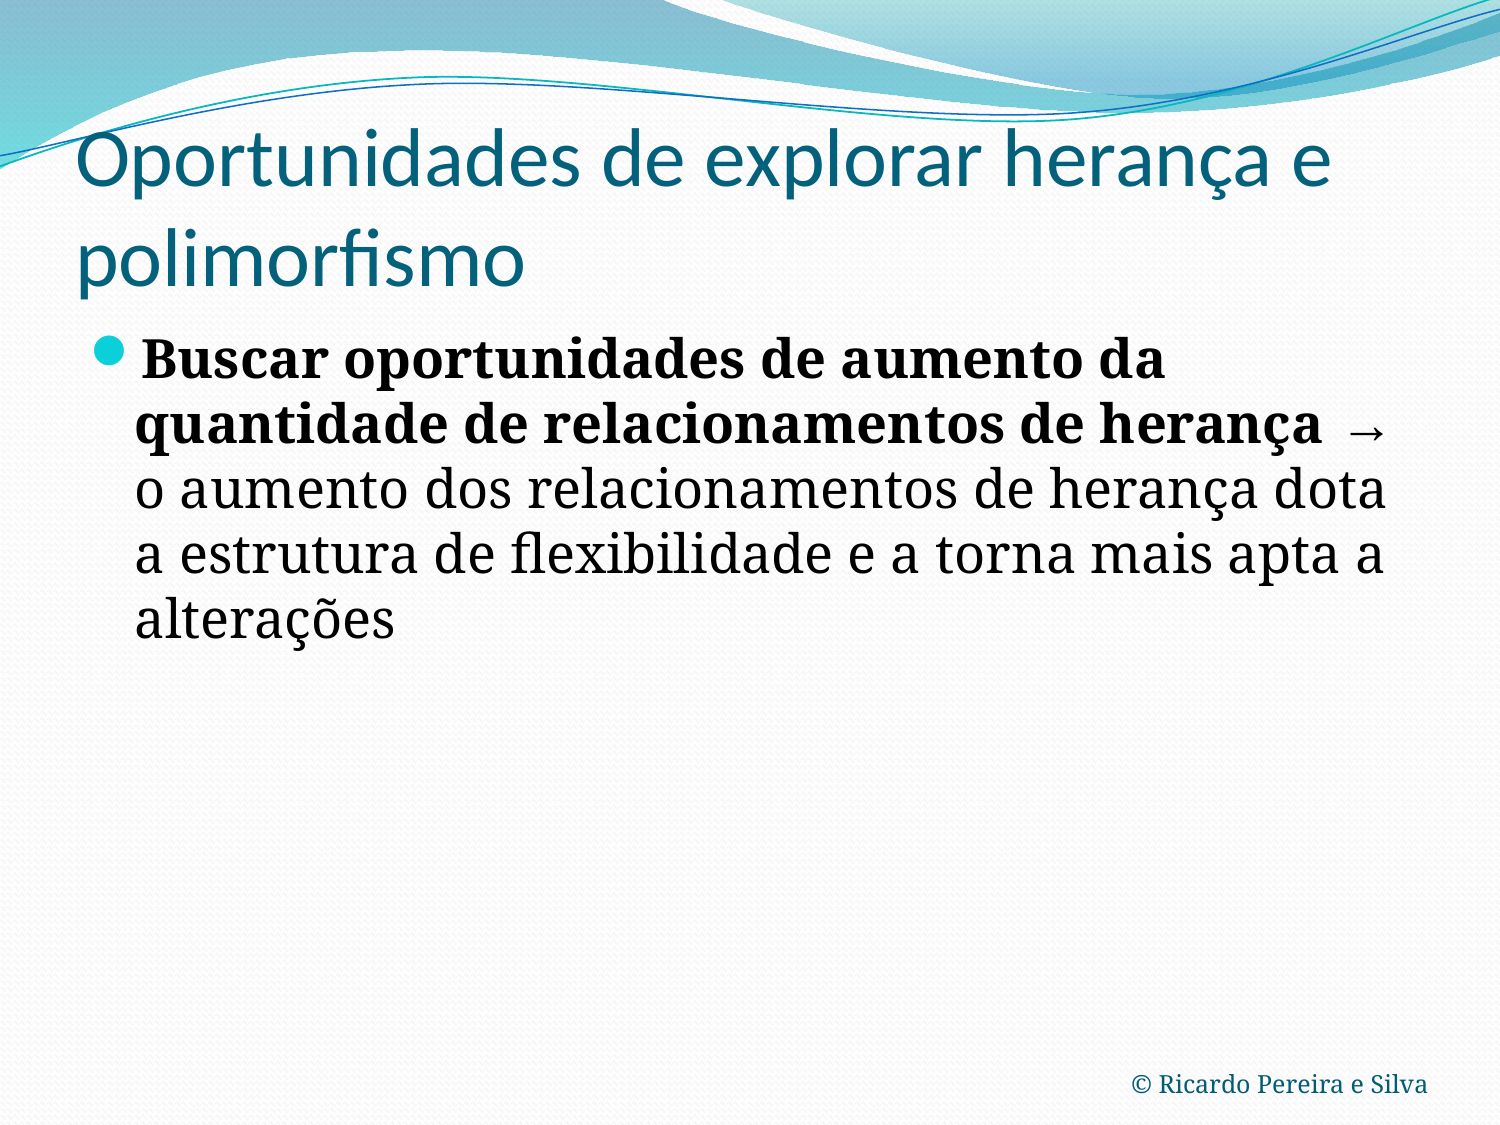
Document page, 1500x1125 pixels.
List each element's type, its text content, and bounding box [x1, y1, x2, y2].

footer © Ricardo Pereira e Silva [1101, 1042, 1429, 1103]
title Oportunidades de explorar herança e polimorfismo [75, 115, 1425, 303]
list Buscar oportunidades de aumento da quantidade de relacionamentos de herança → o aumento dos relacionamentos de herança dota a estrutura de flexibilidade e a torna mais apta a alterações [75, 317, 1425, 1038]
